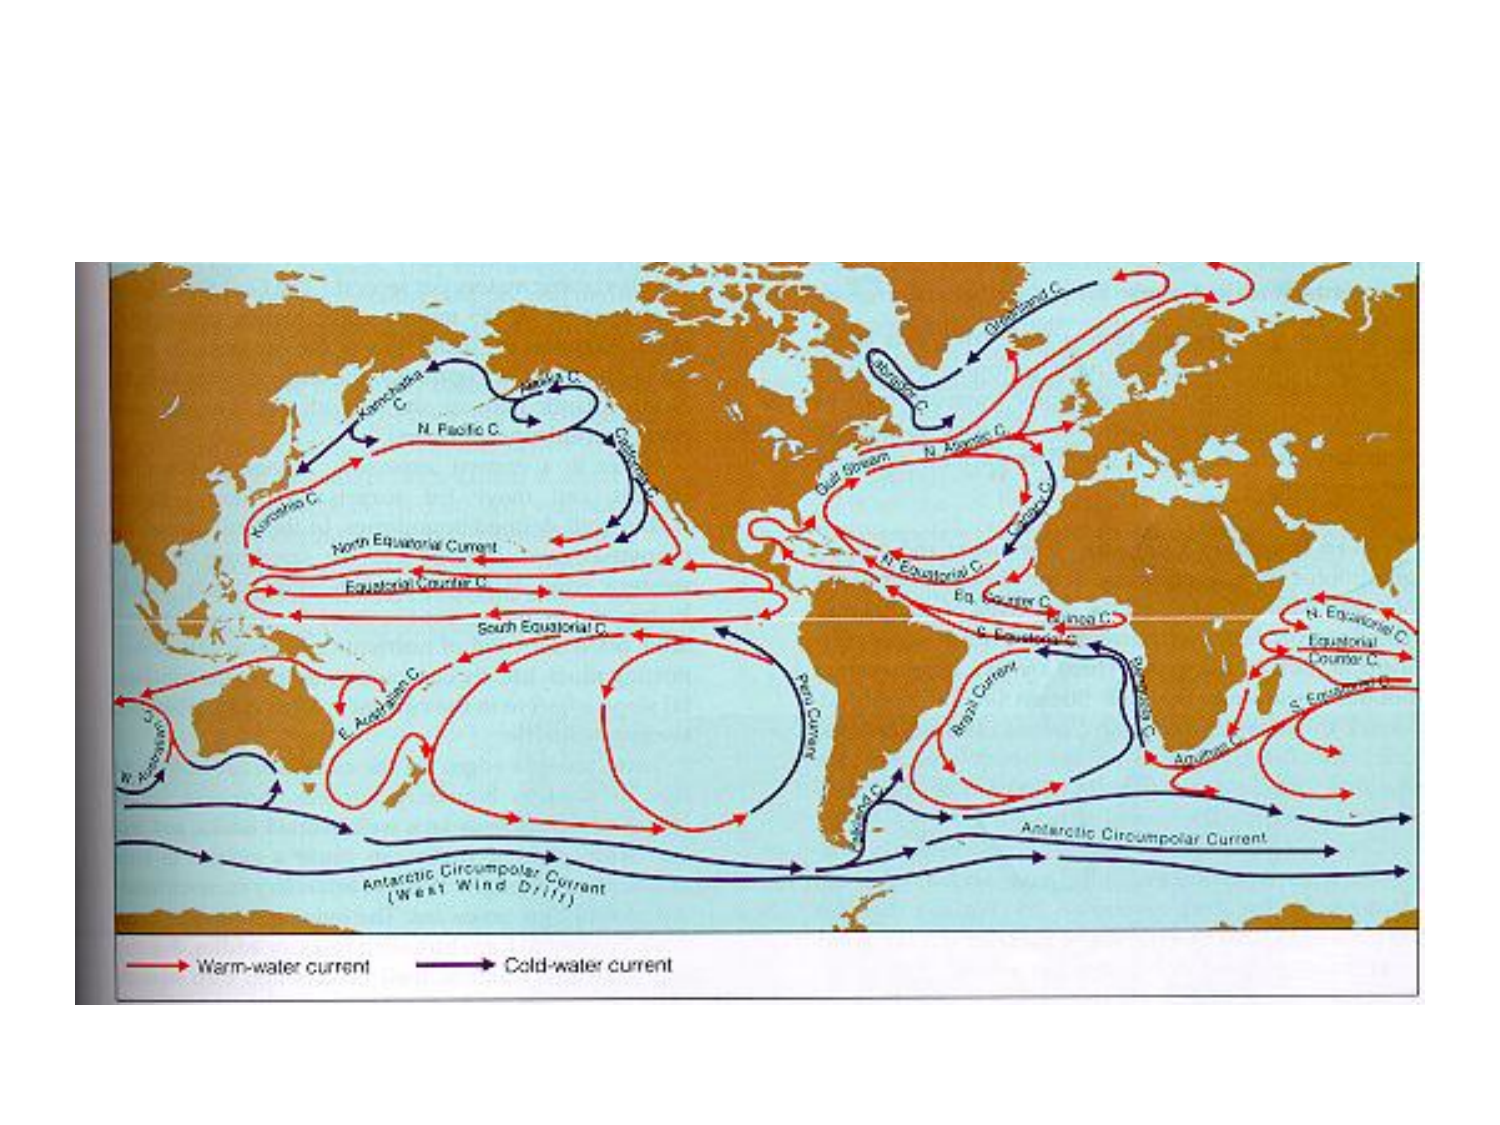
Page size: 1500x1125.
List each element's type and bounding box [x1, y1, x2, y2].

list [74, 262, 1426, 1006]
